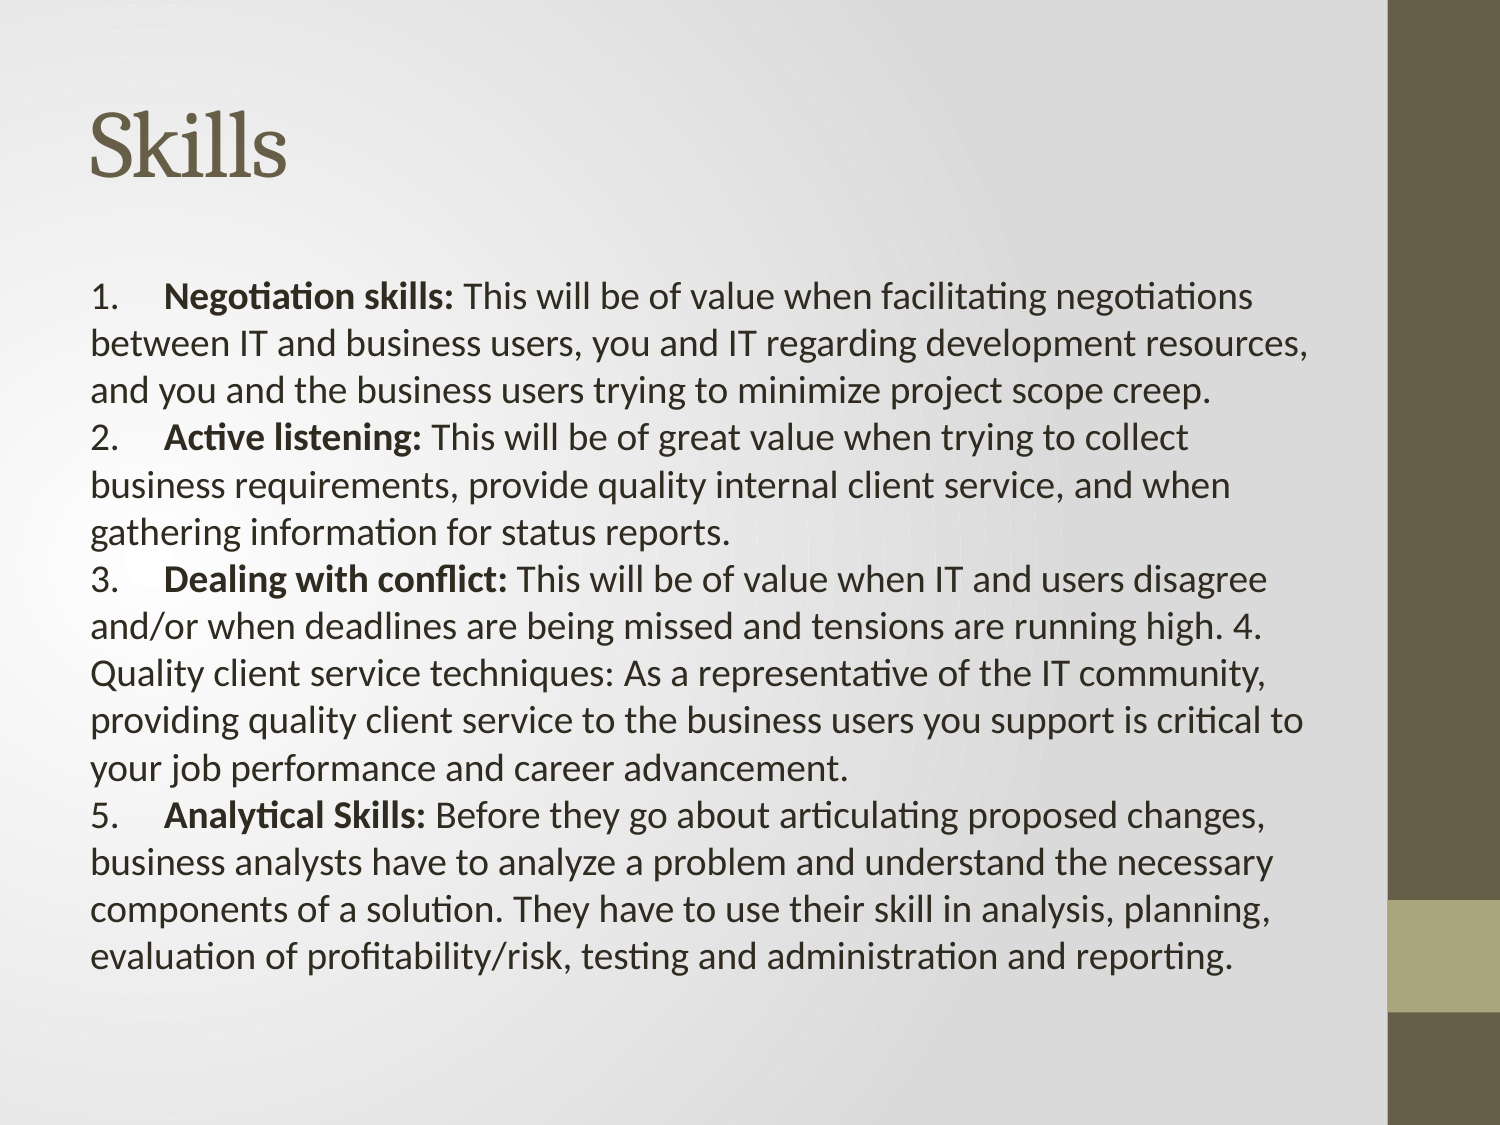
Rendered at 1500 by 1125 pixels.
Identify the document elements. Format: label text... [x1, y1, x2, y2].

title Skills [75, 45, 1325, 233]
list 1. Negotiation skills: This will be of value when facilitating negotiations between IT and business users, you and IT regarding development resources, and you and the business users trying to minimize project scope creep. 2. Active listening: This will be of great value when trying to collect business requirements, provide quality internal client service, and when gathering information for status reports. 3. Dealing with conflict: This will be of value when IT and users disagree and/or when deadlines are being missed and tensions are running high. 4. Quality client service techniques: As a representative of the IT community, providing quality client service to the business users you support is critical to your job performance and career advancement. 5. Analytical Skills: Before they go about articulating proposed changes, business analysts have to analyze a problem and understand the necessary components of a solution. They have to use their skill in analysis, planning, evaluation of profitability/risk, testing and administration and reporting. [75, 262, 1325, 1050]
